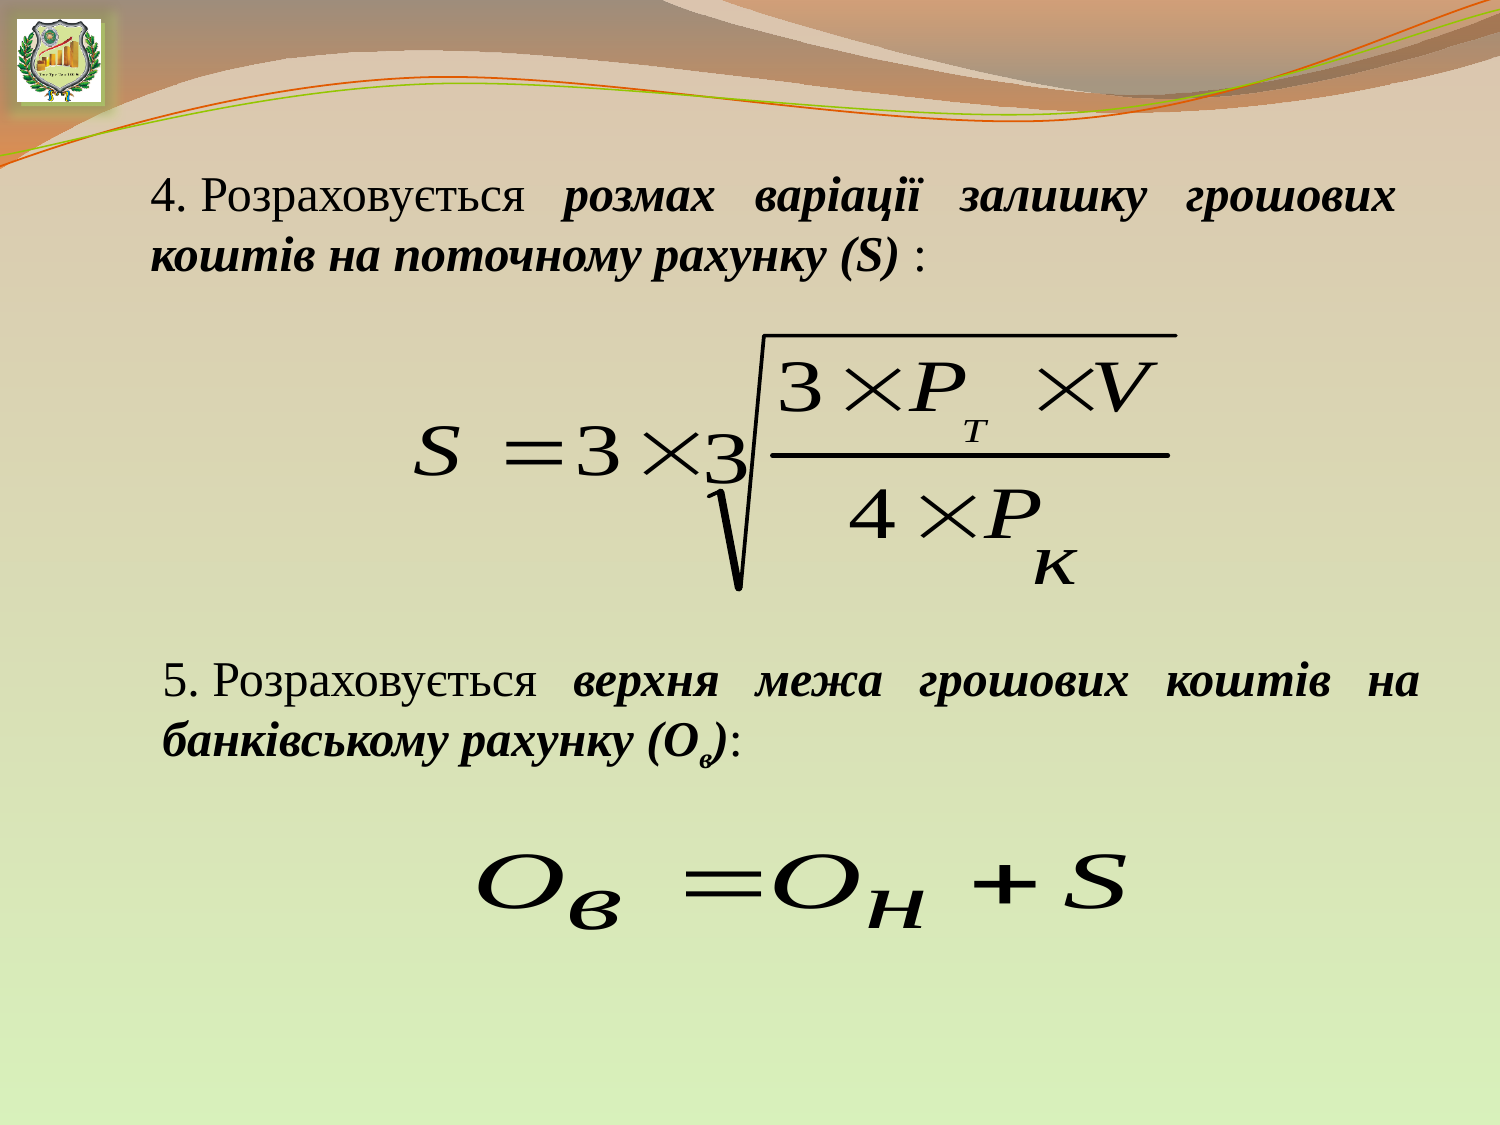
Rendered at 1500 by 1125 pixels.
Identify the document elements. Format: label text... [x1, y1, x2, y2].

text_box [454, 833, 1164, 953]
text_box 5. Розраховується верхня межа грошових коштів на банківському рахунку (Oв): [147, 638, 1435, 782]
picture [17, 18, 101, 102]
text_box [395, 314, 1200, 611]
text_box 4. Розраховується розмах варіації залишку грошових коштів на поточному рахунку (S) : [135, 154, 1412, 290]
